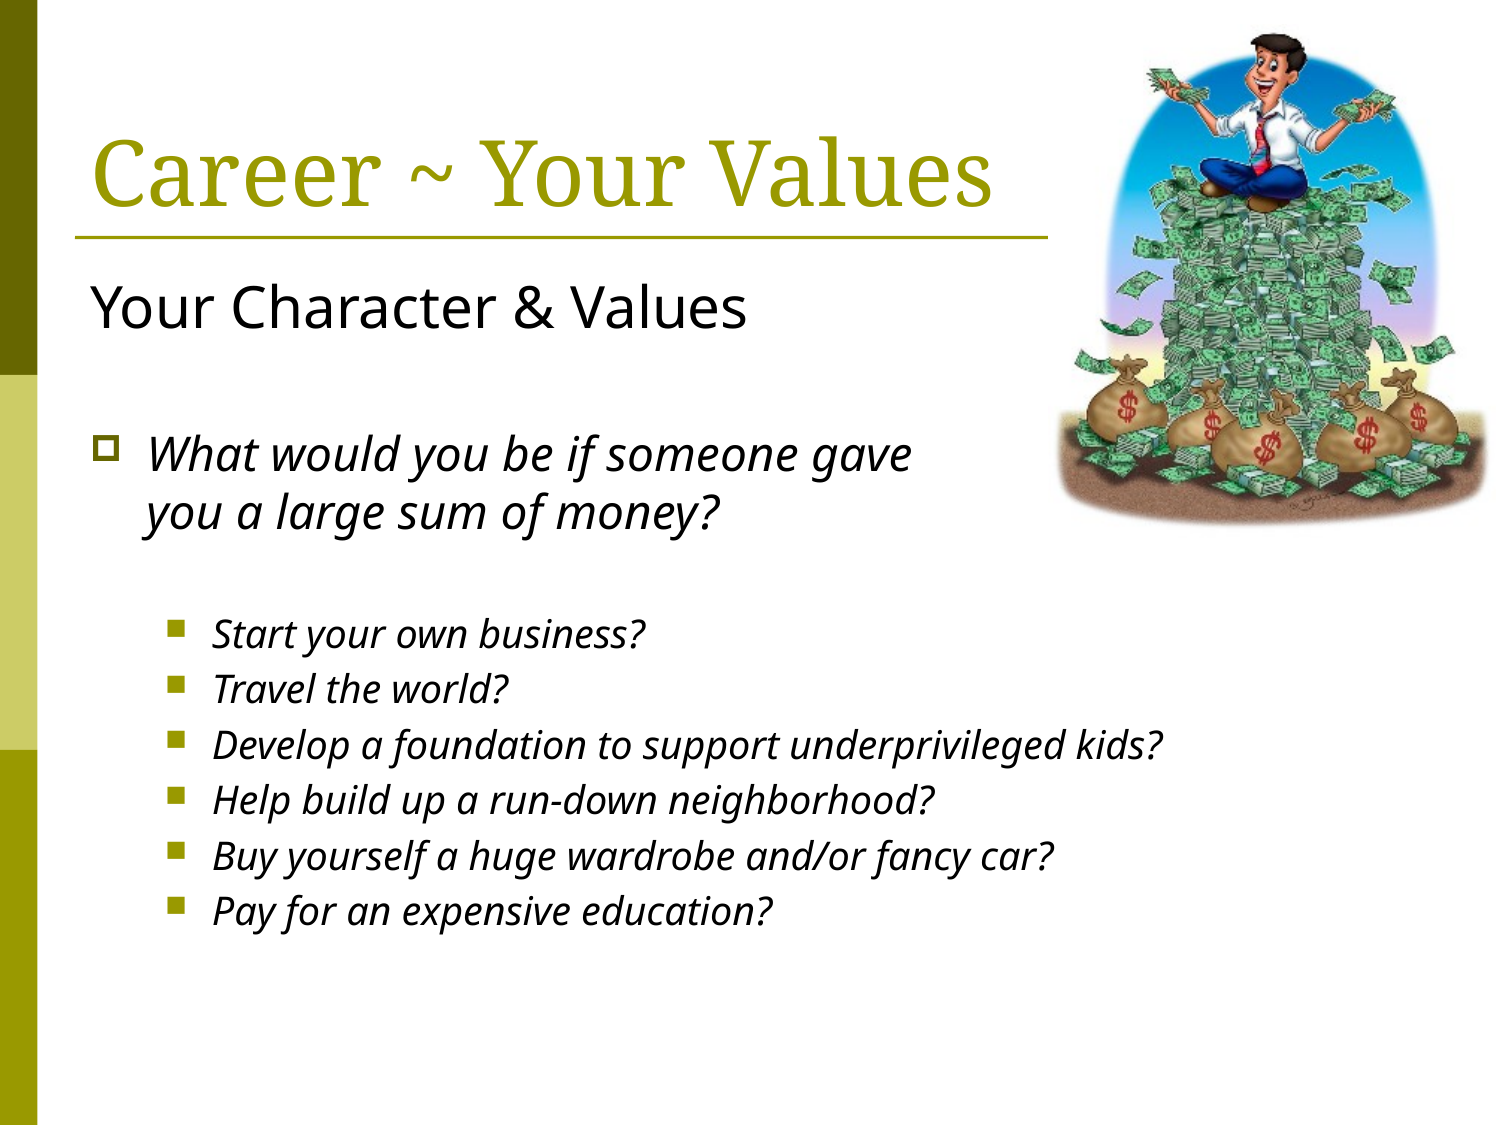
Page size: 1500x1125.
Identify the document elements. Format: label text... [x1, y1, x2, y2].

list Your Character & Values What would you be if someone gave you a large sum of money? Start your own business? Travel the world? Develop a foundation to support underprivileged kids? Help build up a run-down neighborhood? Buy yourself a huge wardrobe and/or fancy car? Pay for an expensive education? [74, 262, 1463, 1006]
title Career ~ Your Values [74, 45, 1043, 233]
picture [1048, 24, 1496, 538]
